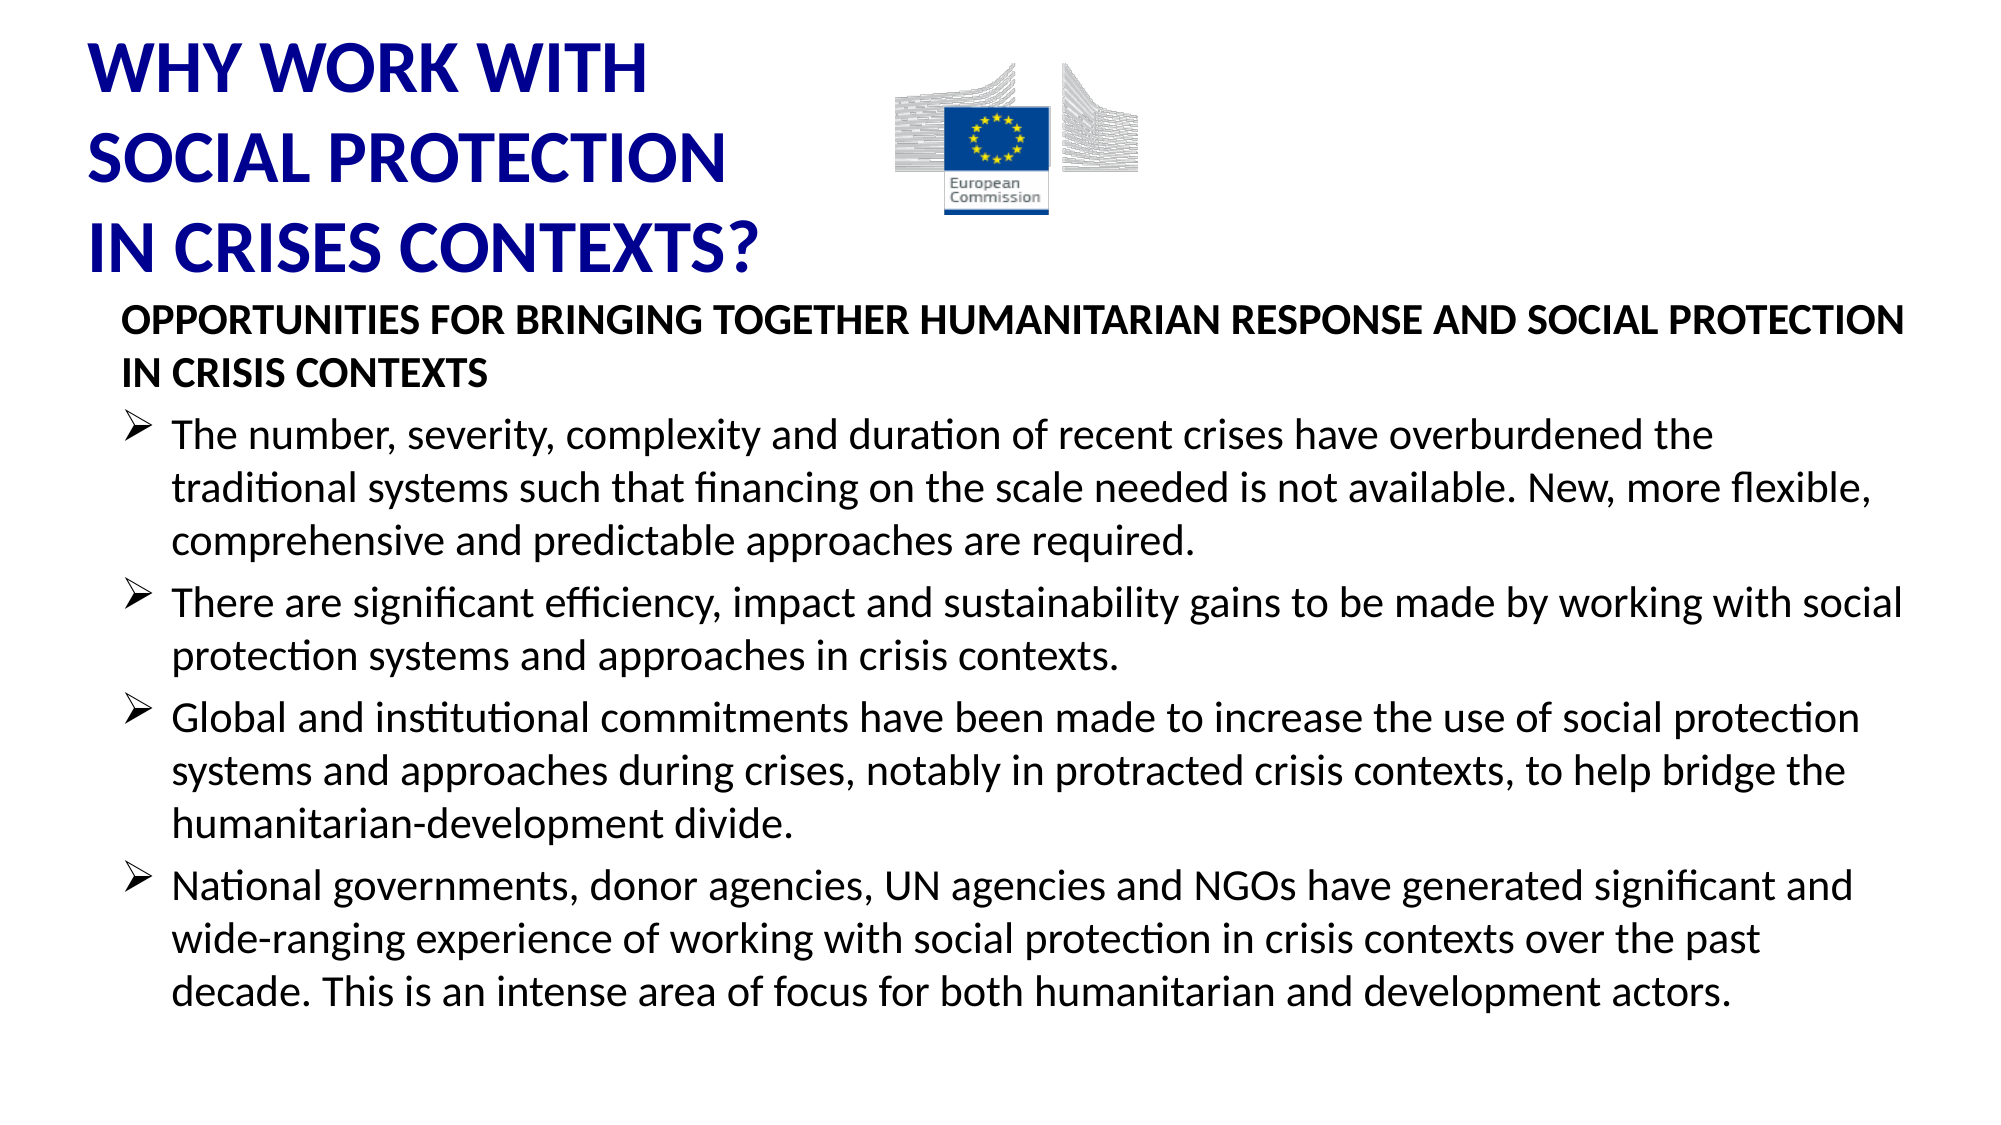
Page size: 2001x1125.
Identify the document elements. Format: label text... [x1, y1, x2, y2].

picture [894, 62, 1138, 215]
list OPPORTUNITIES FOR BRINGING TOGETHER HUMANITARIAN RESPONSE AND SOCIAL PROTECTION IN CRISIS CONTEXTS The number, severity, complexity and duration of recent crises have overburdened the traditional systems such that financing on the scale needed is not available. New, more flexible, comprehensive and predictable approaches are required. There are significant efficiency, impact and sustainability gains to be made by working with social protection systems and approaches in crisis contexts. Global and institutional commitments have been made to increase the use of social protection systems and approaches during crises, notably in protracted crisis contexts, to help bridge the humanitarian-development divide. National governments, donor agencies, UN agencies and NGOs have generated significant and wide-ranging experience of working with social protection in crisis contexts over the past decade. This is an intense area of focus for both humanitarian and development actors. [105, 282, 1927, 1025]
text_box WHY WORK WITH SOCIAL PROTECTION IN CRISES CONTEXTS? [72, 59, 1961, 247]
